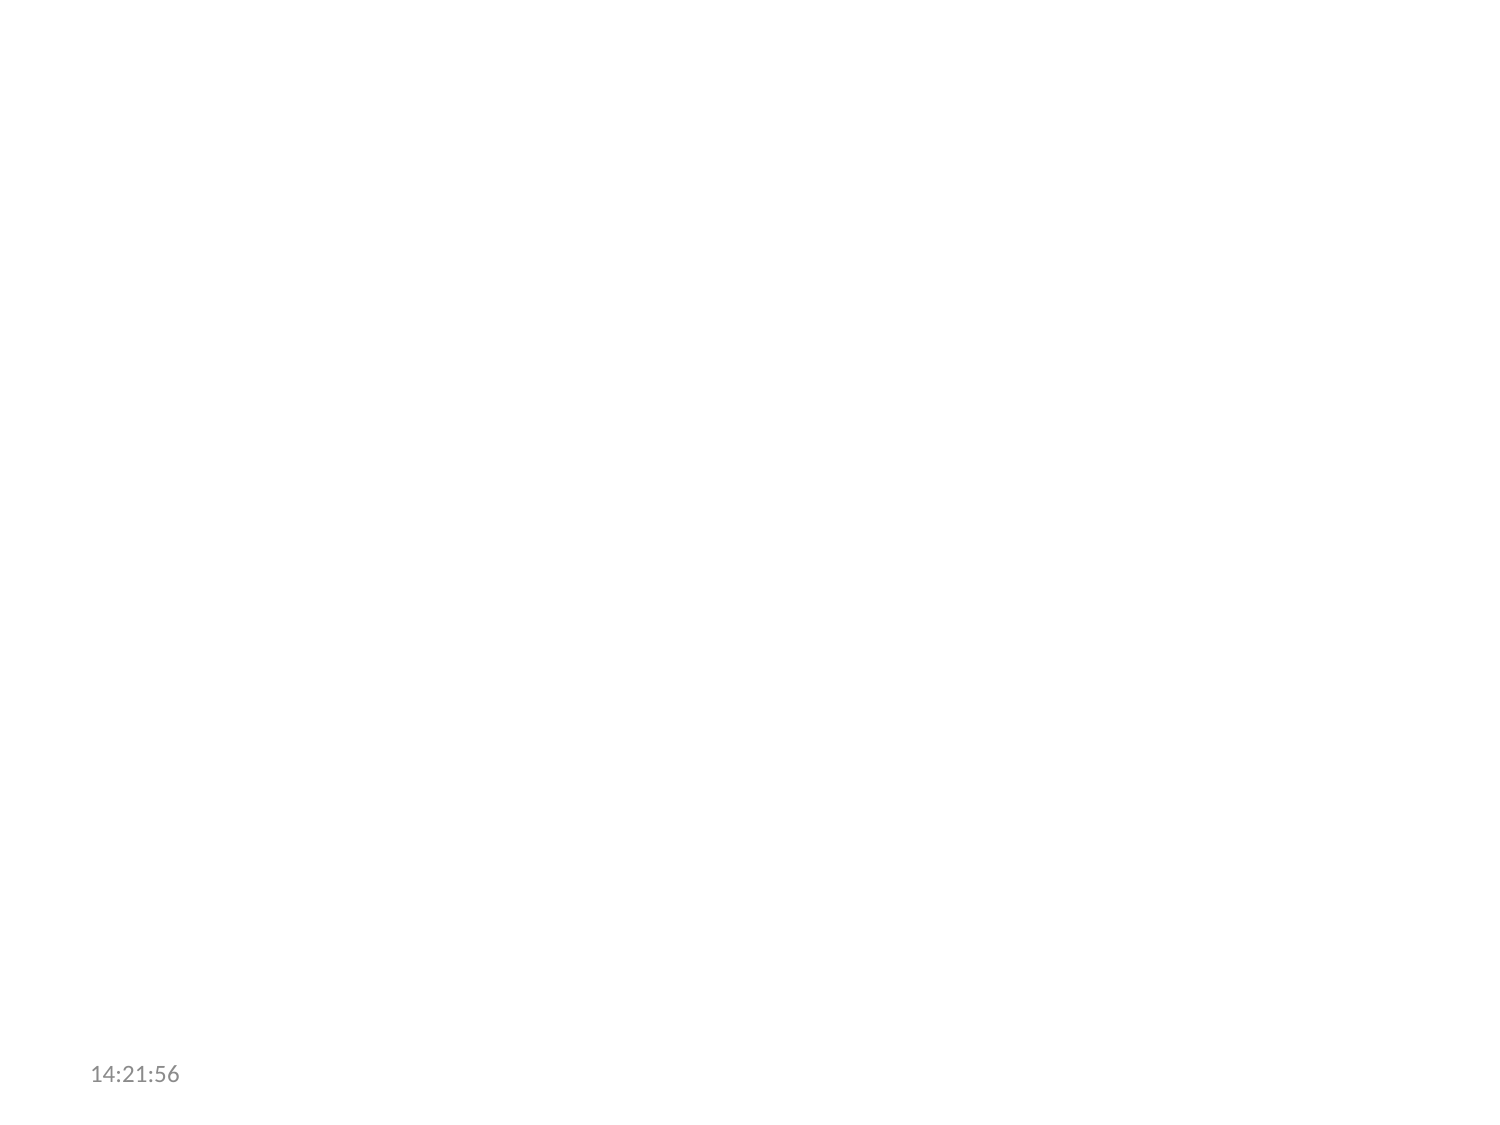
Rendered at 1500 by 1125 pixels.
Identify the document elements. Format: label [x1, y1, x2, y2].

slide_number [75, 1042, 425, 1103]
